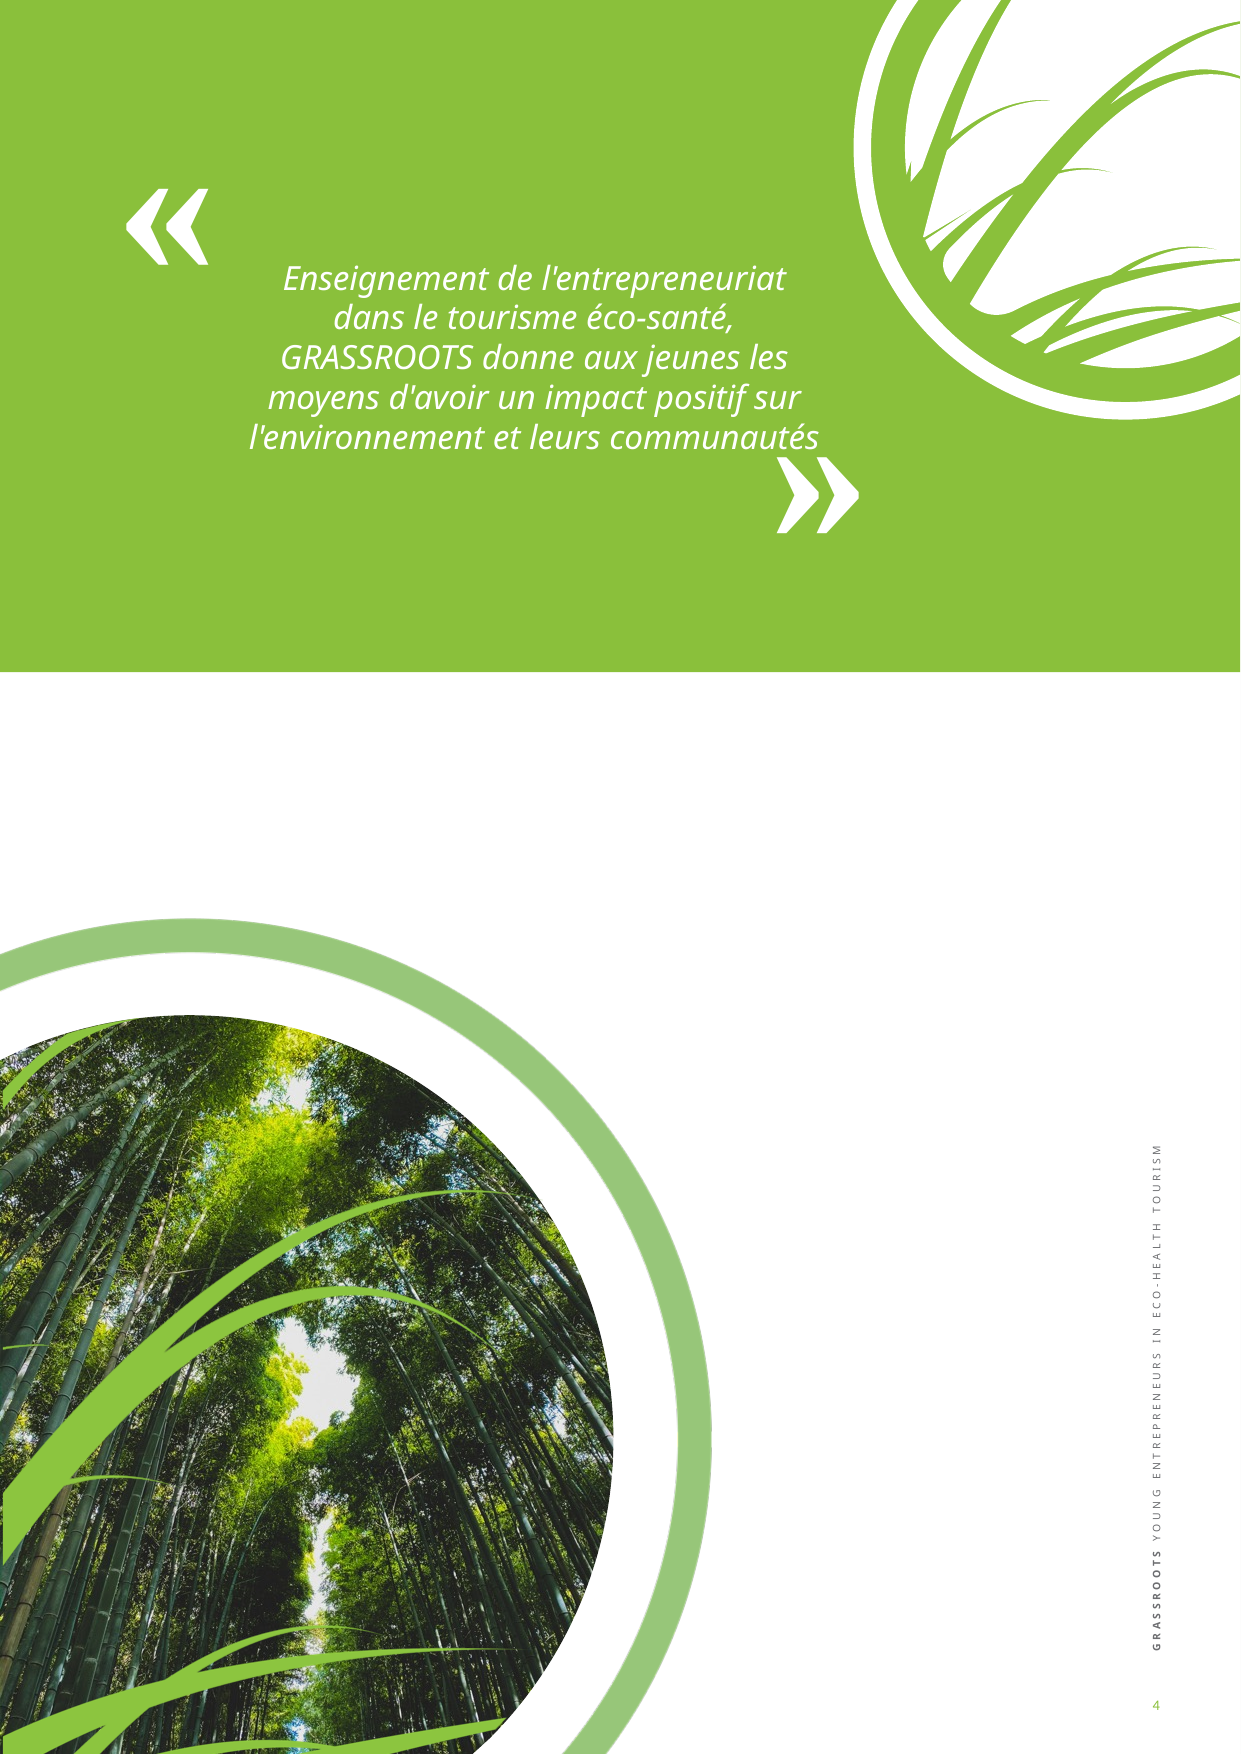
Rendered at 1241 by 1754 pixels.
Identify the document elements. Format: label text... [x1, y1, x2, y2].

list « [101, 64, 430, 219]
list Enseignement de l'entrepreneuriat dans le tourisme éco-santé, GRASSROOTS donne aux jeunes les moyens d'avoir un impact positif sur l'environnement et leurs communautés [227, 141, 842, 572]
slide_number 4 [1125, 1666, 1187, 1743]
picture [0, 710, 890, 1754]
list « [755, 485, 885, 659]
